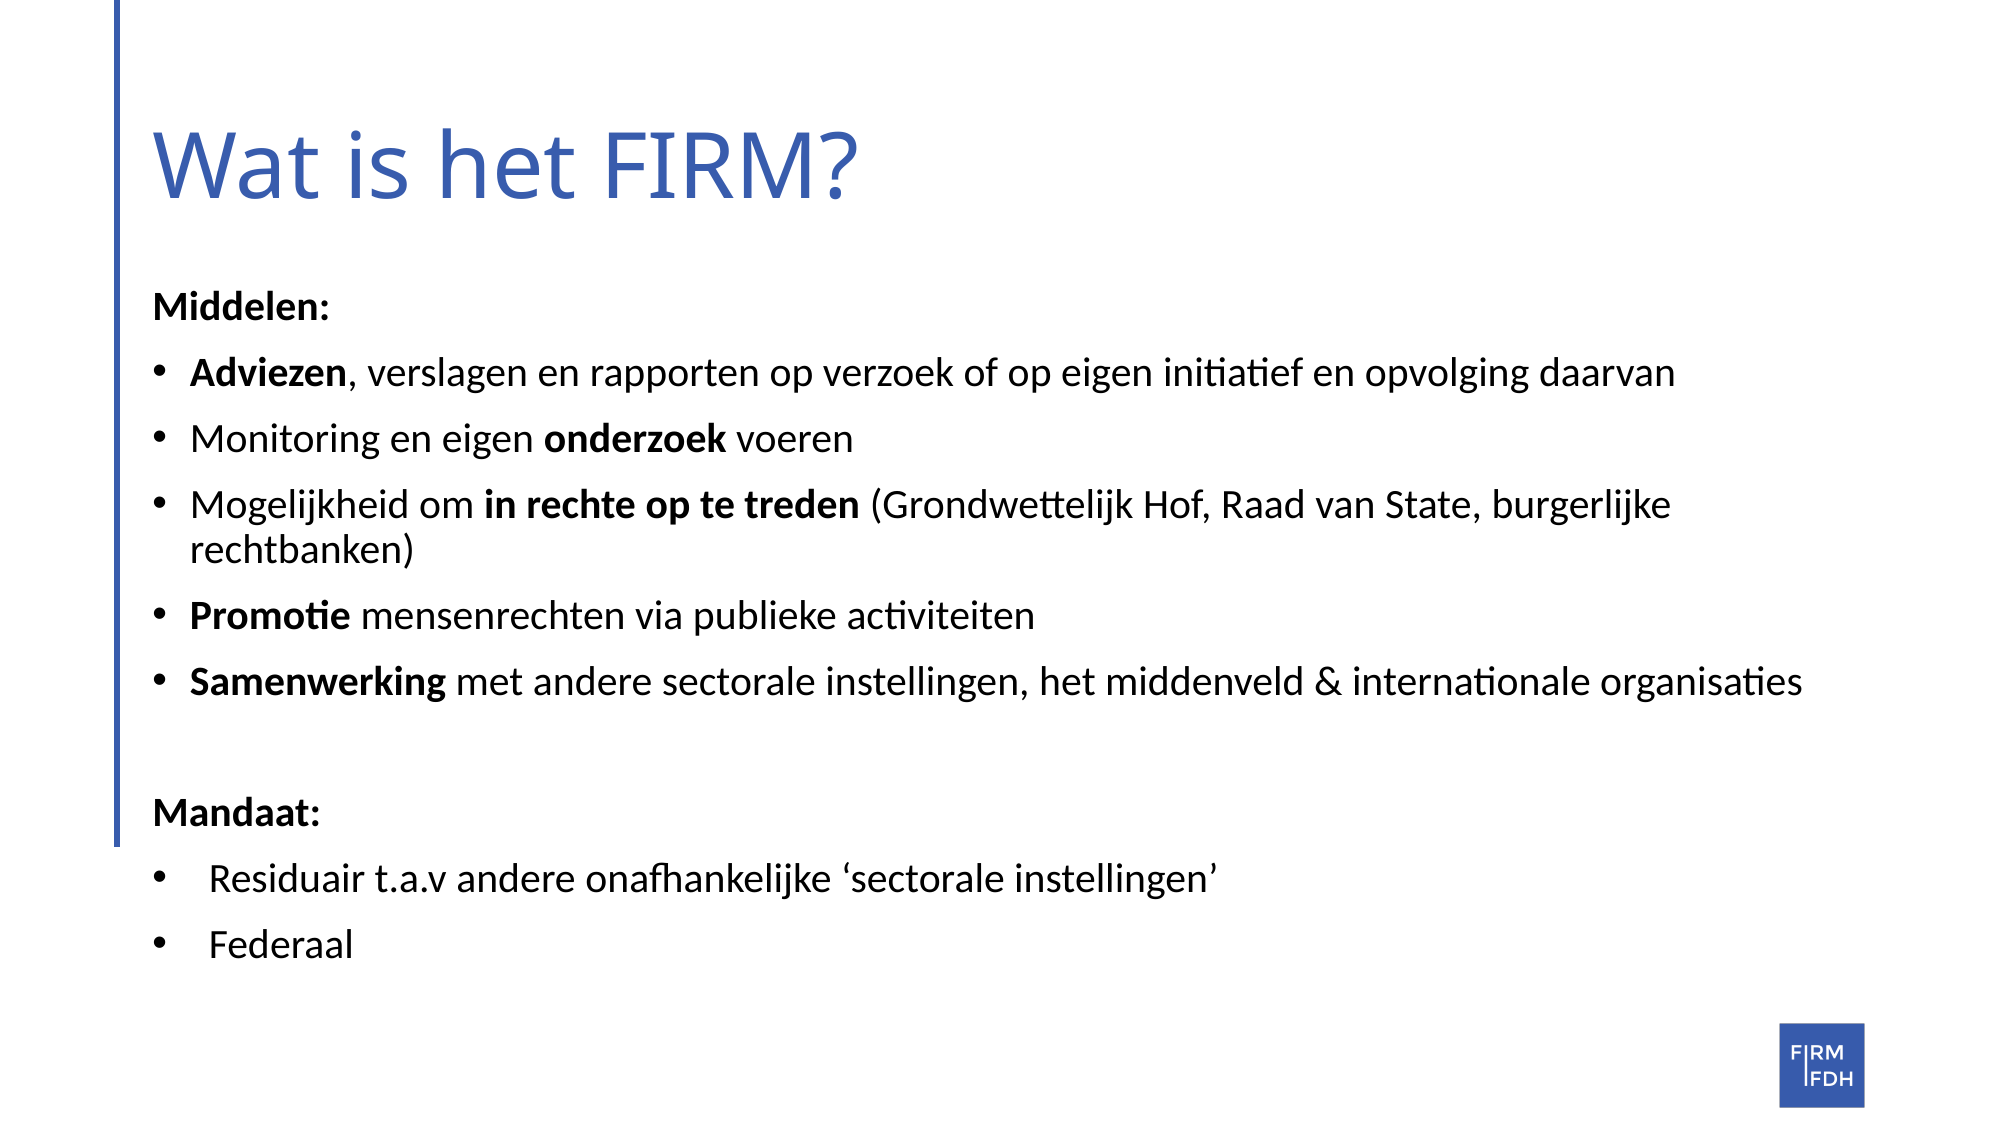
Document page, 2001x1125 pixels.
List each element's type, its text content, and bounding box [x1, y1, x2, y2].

picture [1769, 1013, 1875, 1118]
list Middelen: Adviezen, verslagen en rapporten op verzoek of op eigen initiatief en opvolging daarvan Monitoring en eigen onderzoek voeren Mogelijkheid om in rechte op te treden (Grondwettelijk Hof, Raad van State, burgerlijke rechtbanken) Promotie mensenrechten via publieke activiteiten Samenwerking met andere sectorale instellingen, het middenveld & internationale organisaties Mandaat: Residuair t.a.v andere onafhankelijke ‘sectorale instellingen’ Federaal [137, 277, 1863, 992]
title Wat is het FIRM? [137, 59, 1863, 277]
